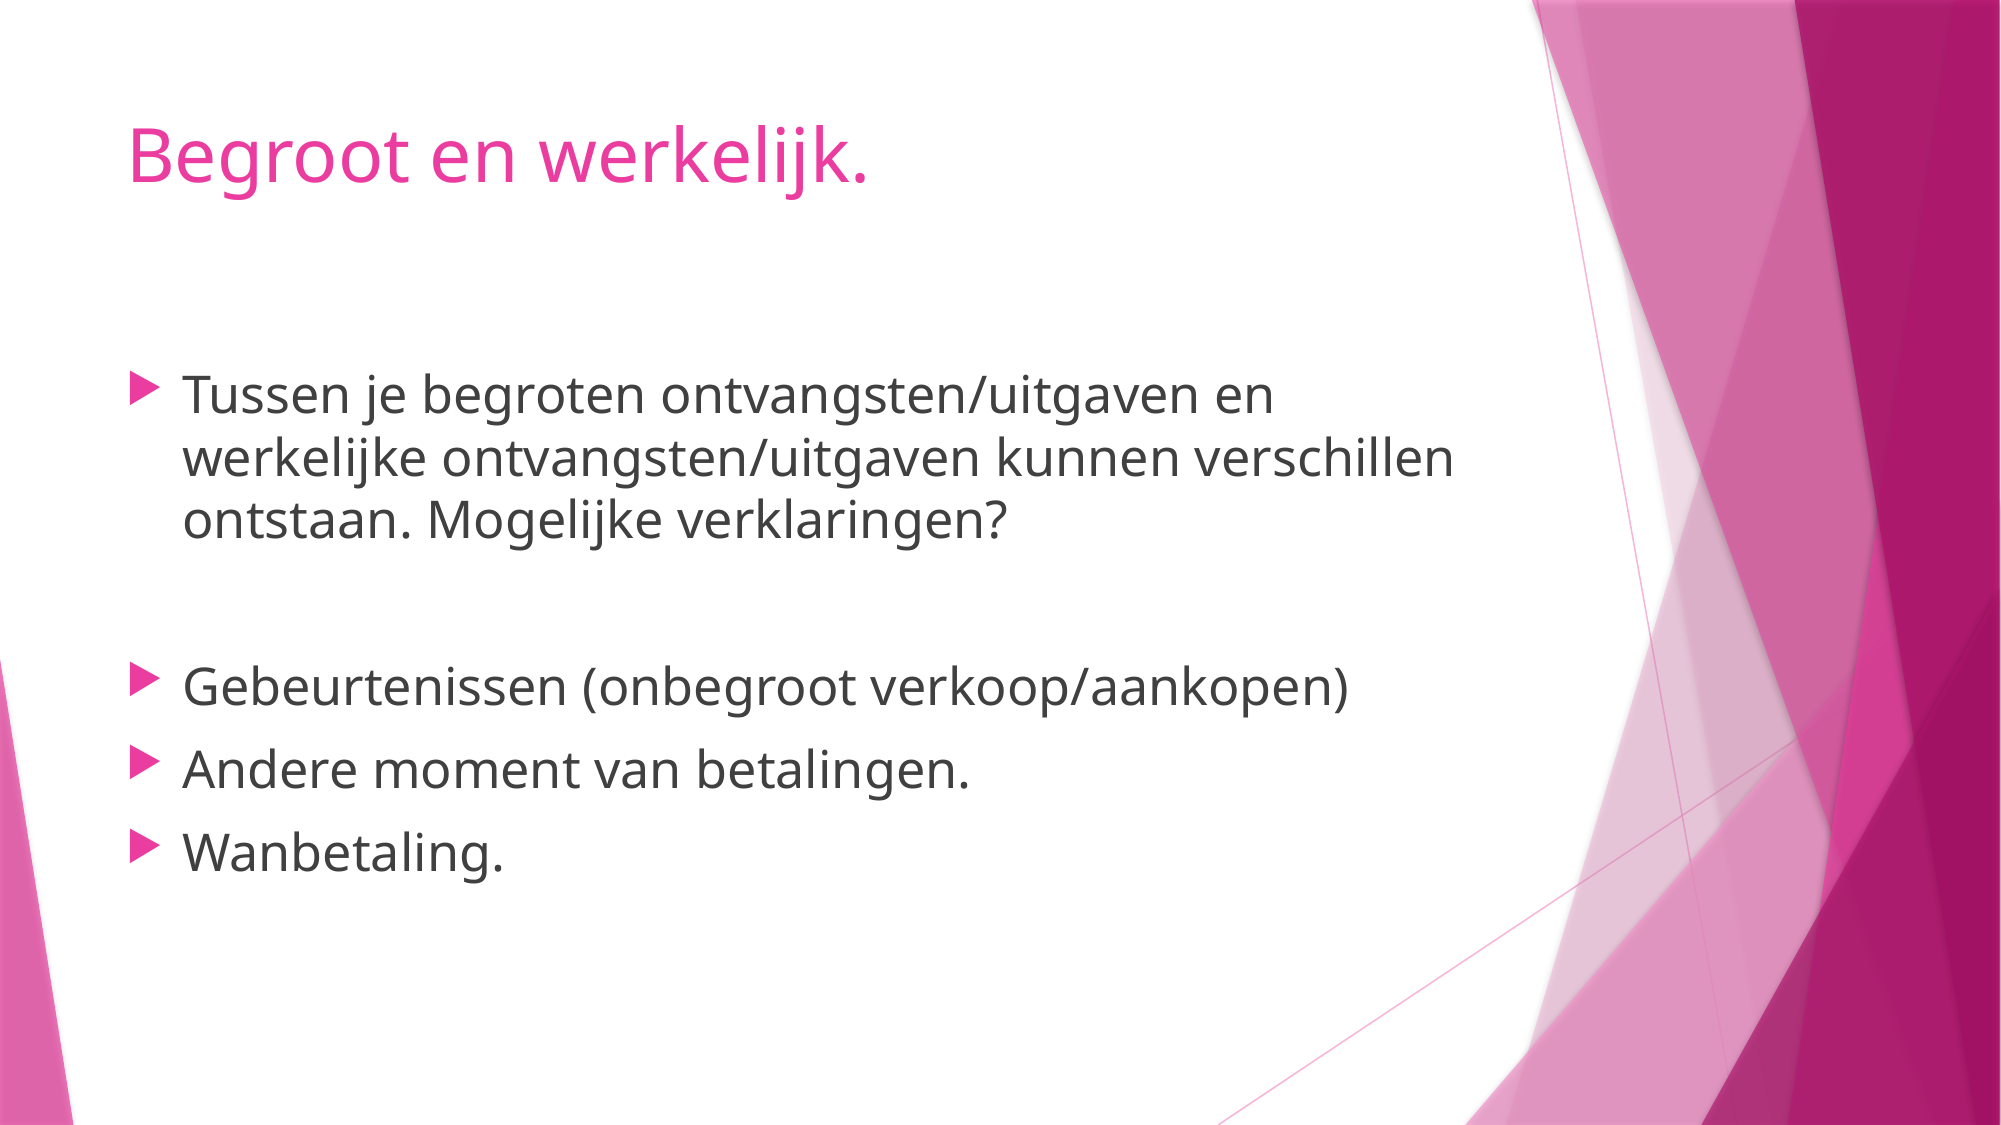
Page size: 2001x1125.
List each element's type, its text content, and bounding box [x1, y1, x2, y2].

list Tussen je begroten ontvangsten/uitgaven en werkelijke ontvangsten/uitgaven kunnen verschillen ontstaan. Mogelijke verklaringen? Gebeurtenissen (onbegroot verkoop/aankopen) Andere moment van betalingen. Wanbetaling. [111, 354, 1522, 992]
title Begroot en werkelijk. [111, 99, 1522, 317]
